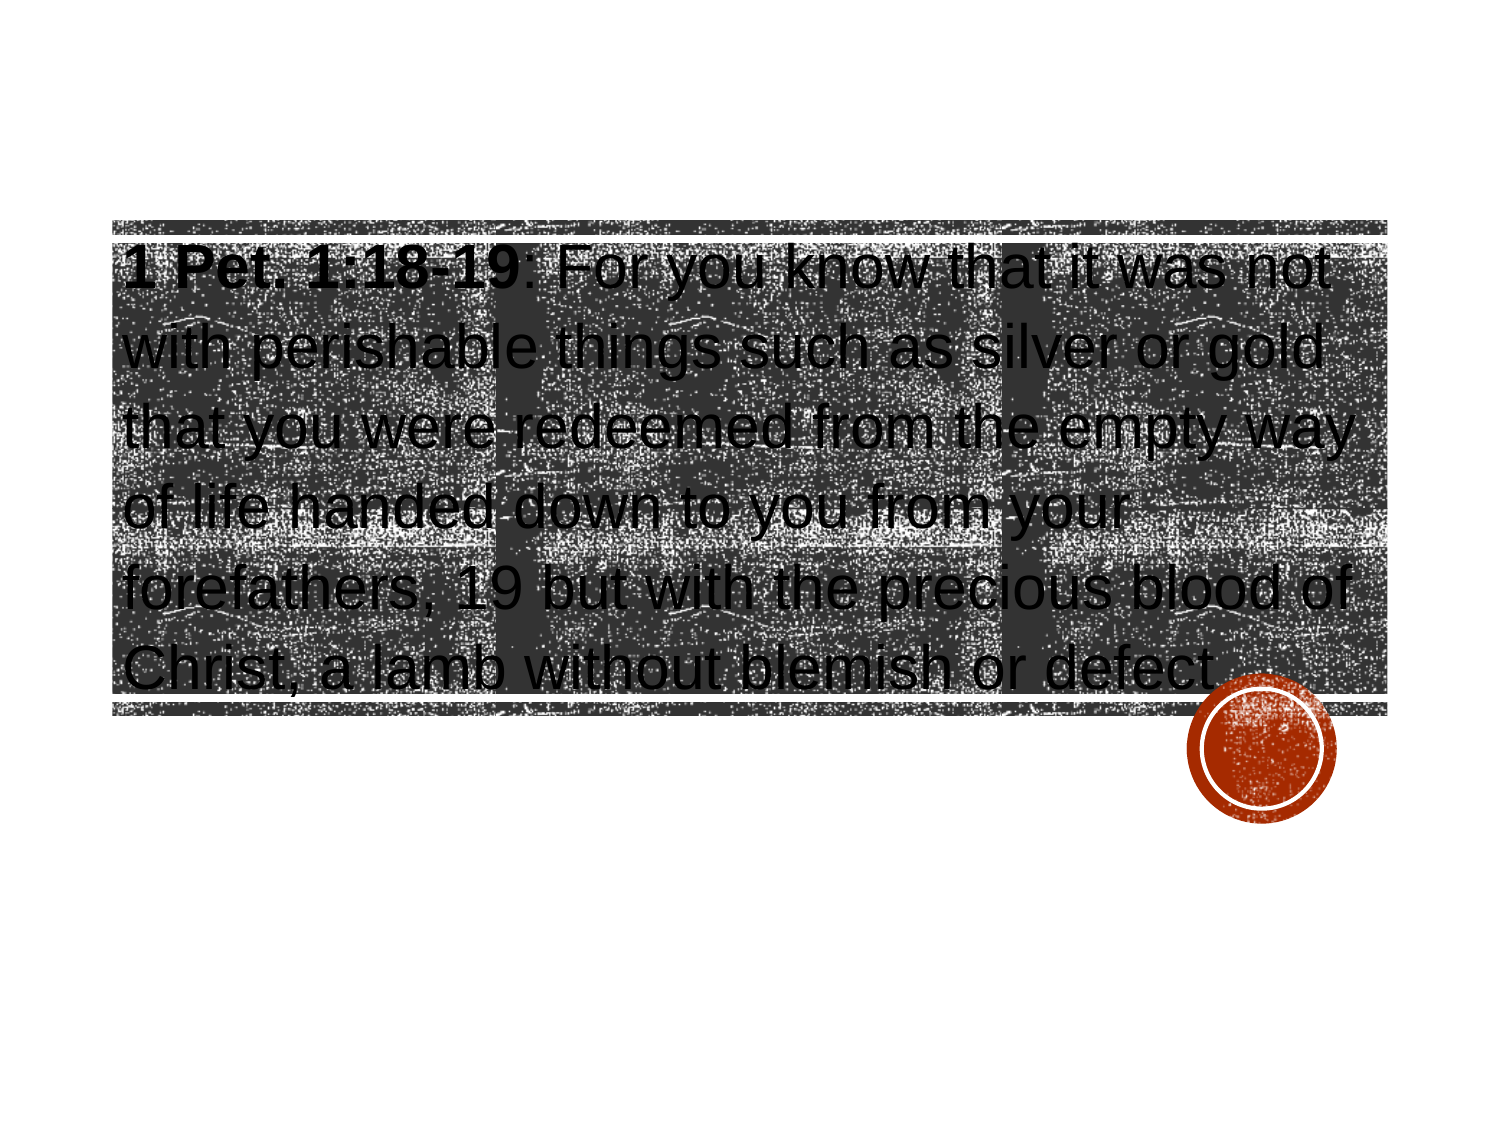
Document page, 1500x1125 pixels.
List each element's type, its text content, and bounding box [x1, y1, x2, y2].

text_box 1 Pet. 1:18-19: For you know that it was not with perishable things such as silver or gold that you were redeemed from the empty way of life handed down to you from your forefathers, 19 but with the precious blood of Christ, a lamb without blemish or defect [107, 213, 1379, 710]
